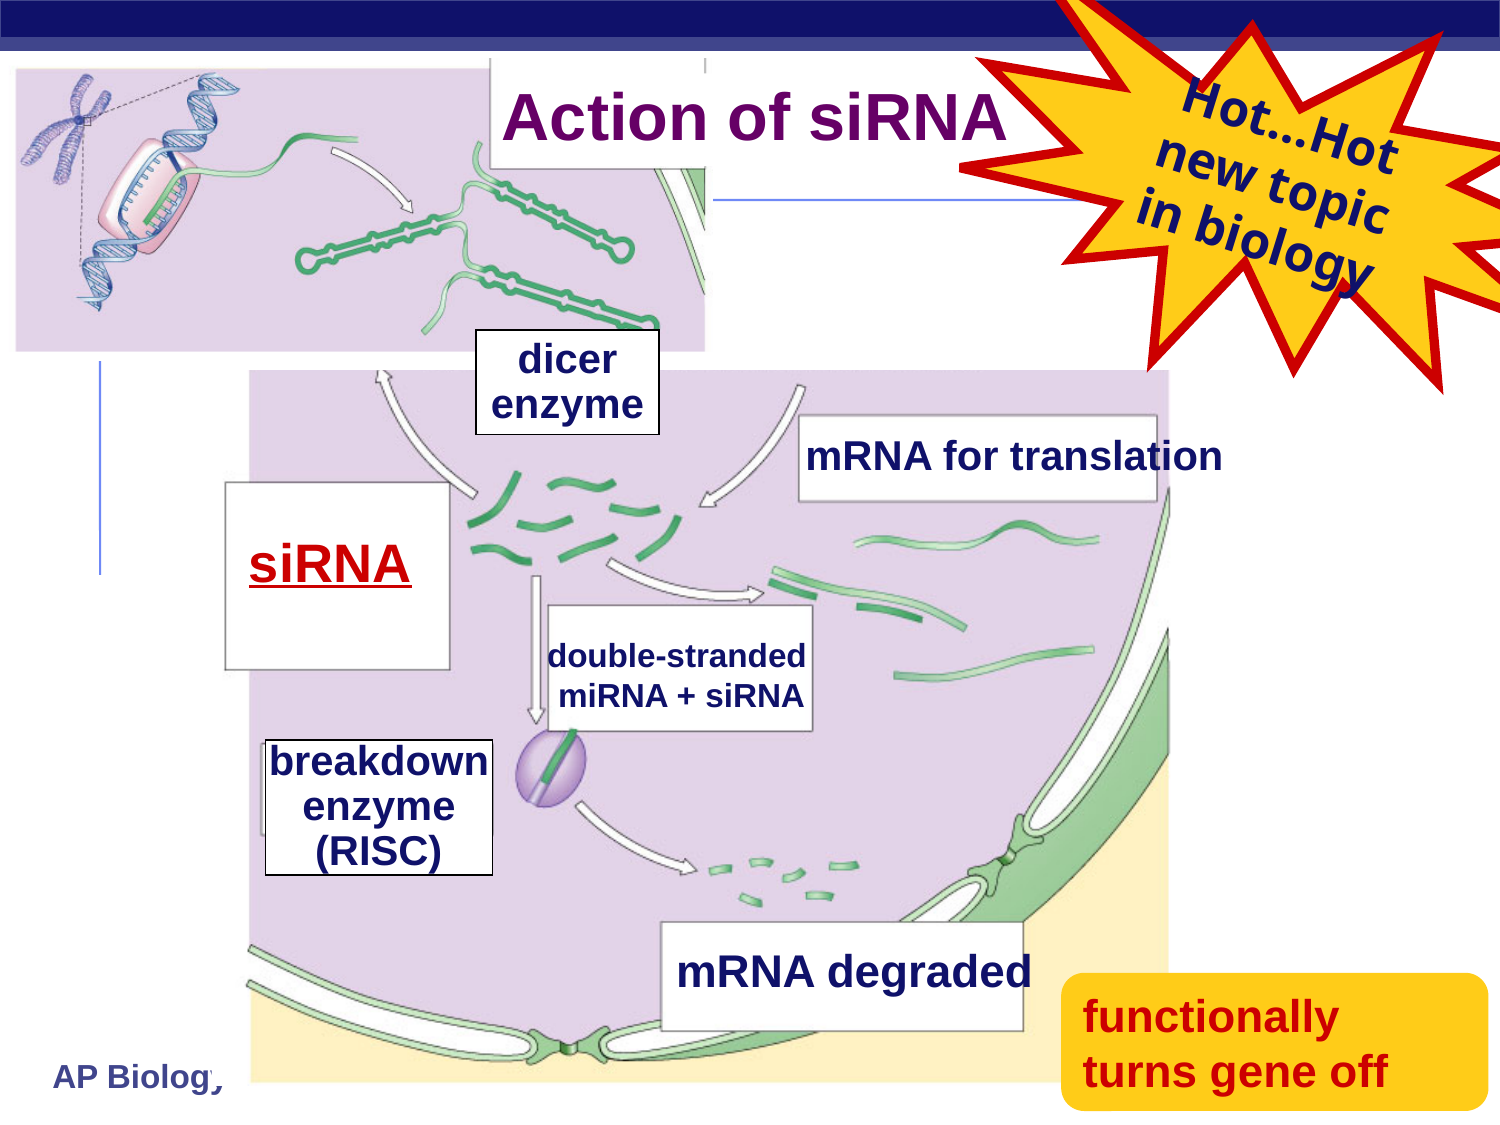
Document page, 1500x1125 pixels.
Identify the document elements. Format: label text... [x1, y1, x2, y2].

text_box mRNA for translation [1201, 421, 1239, 487]
picture [0, 58, 714, 361]
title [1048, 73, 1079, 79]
text_box functionally turns gene off [1061, 972, 1489, 1112]
text_box Hot…Hot new topic in biology [960, 0, 1500, 383]
title Action of siRNA [718, 73, 1072, 167]
picture [211, 370, 1196, 1087]
